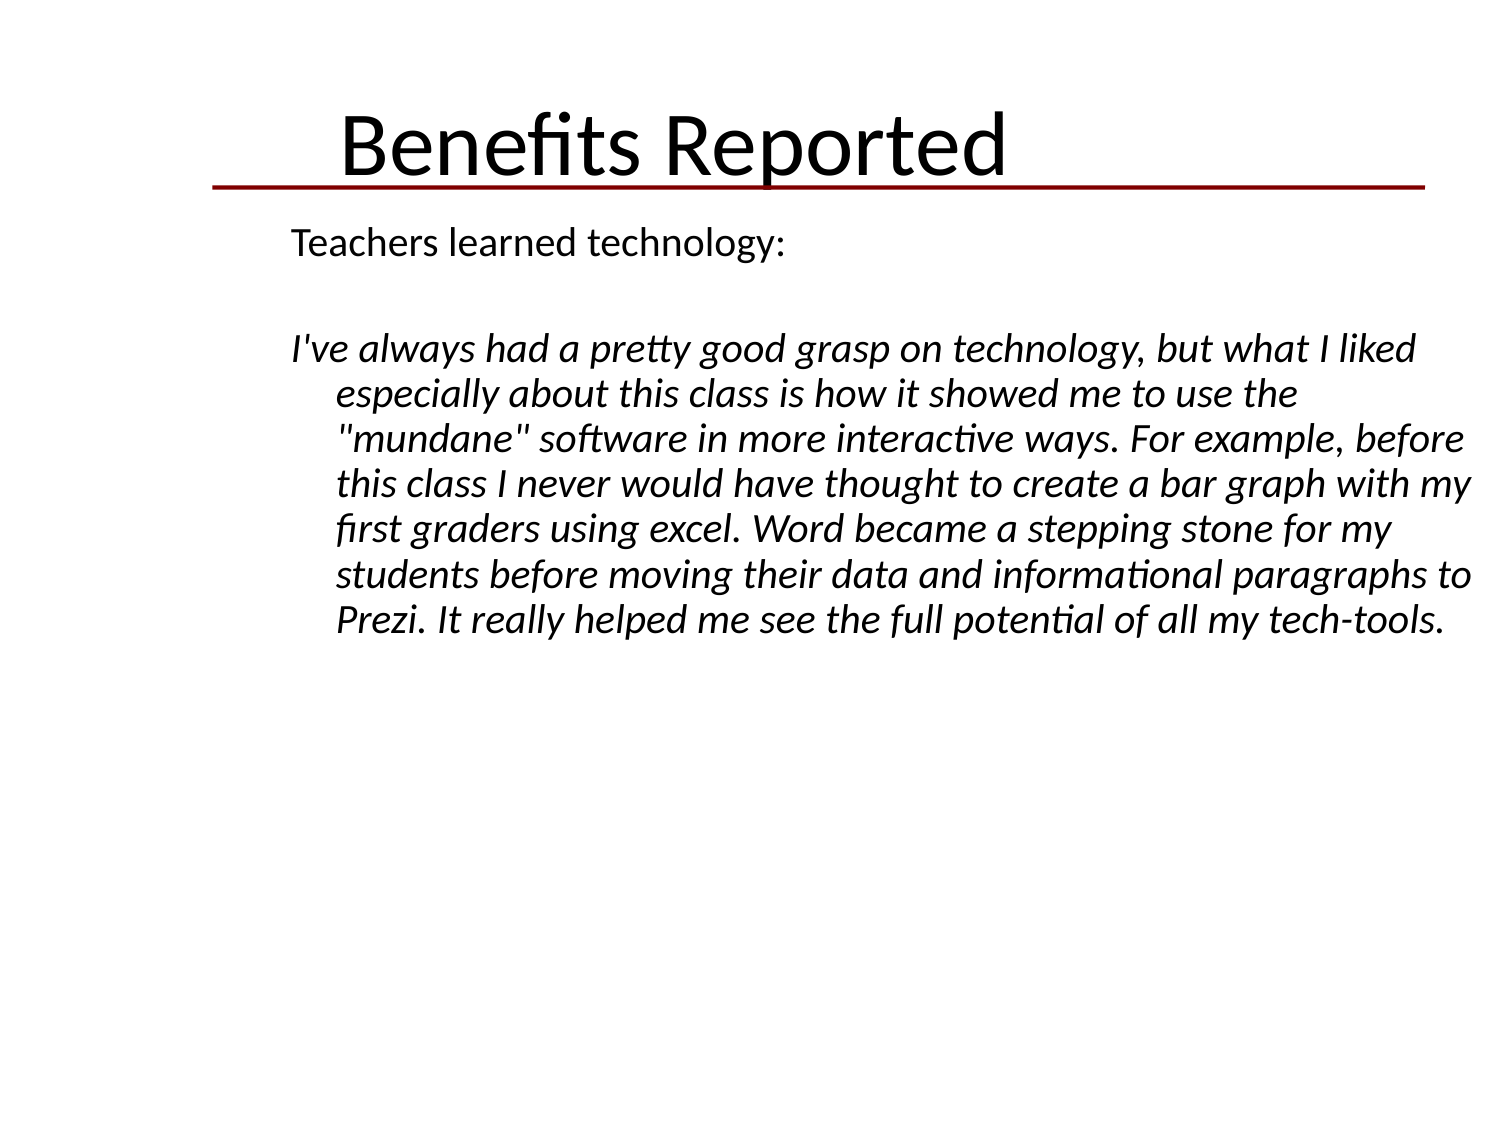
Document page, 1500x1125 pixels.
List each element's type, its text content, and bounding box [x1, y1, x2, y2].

list Teachers learned technology: I've always had a pretty good grasp on technology, but what I liked especially about this class is how it showed me to use the "mundane" software in more interactive ways. For example, before this class I never would have thought to create a bar graph with my first graders using excel. Word became a stepping stone for my students before moving their data and informational paragraphs to Prezi. It really helped me see the full potential of all my tech-tools. [237, 212, 1500, 1075]
title Benefits Reported [0, 45, 1350, 233]
